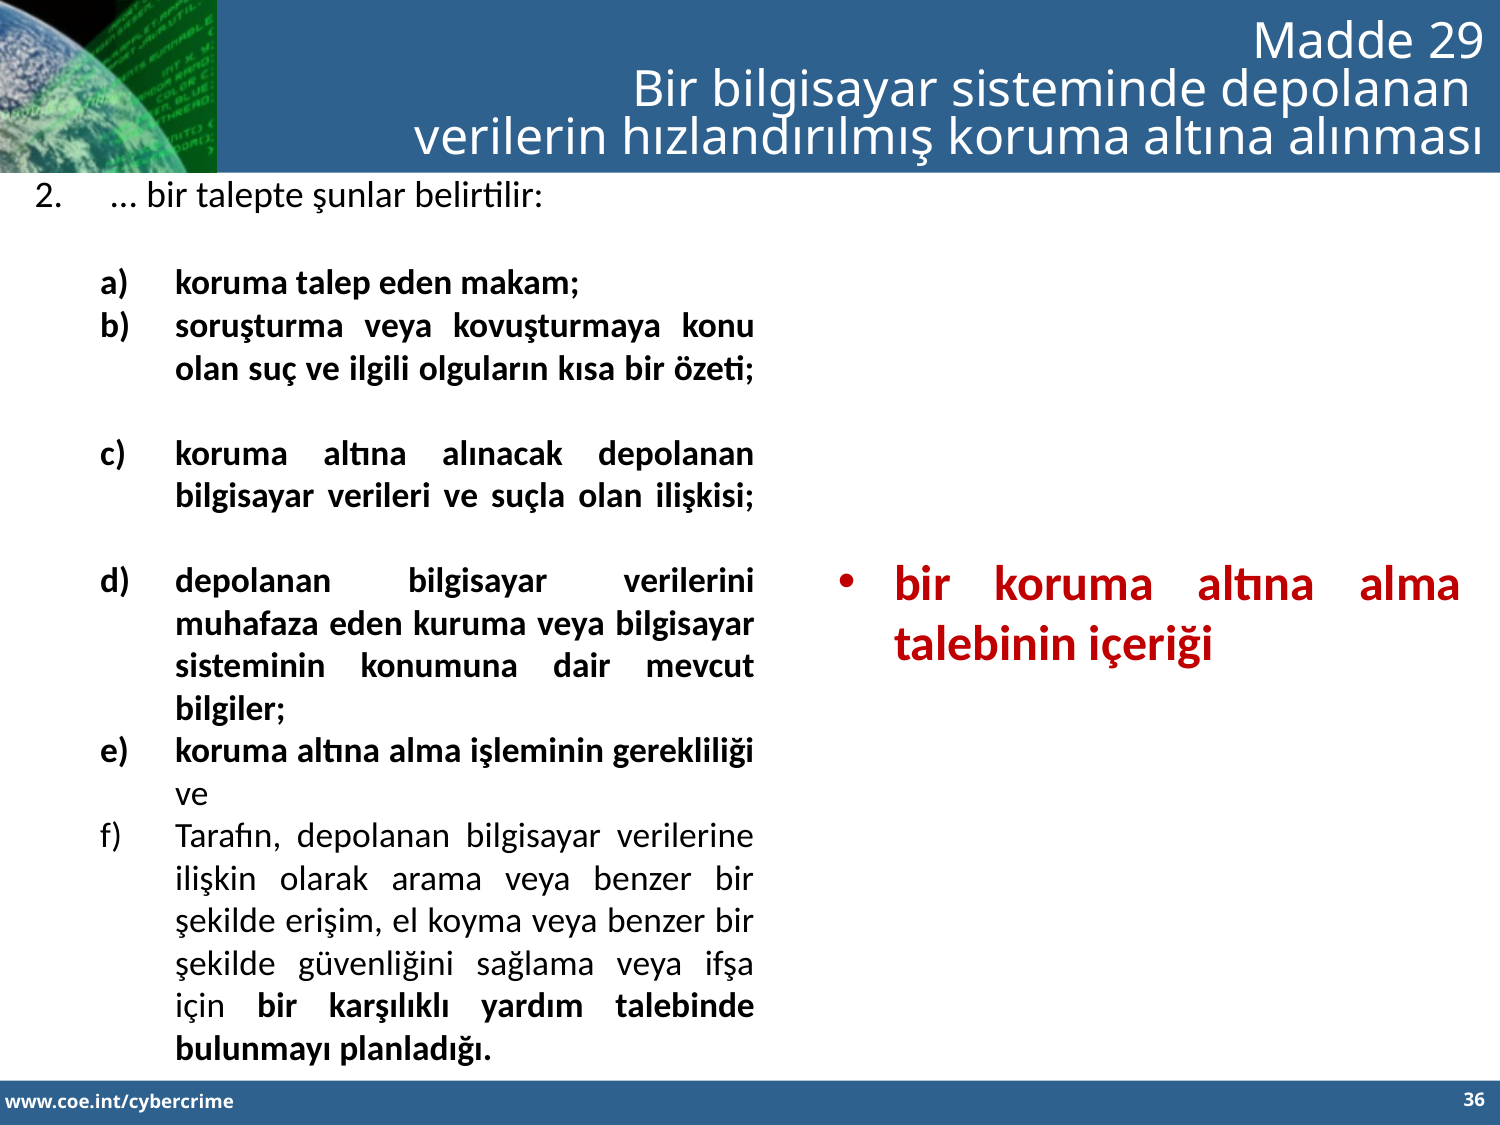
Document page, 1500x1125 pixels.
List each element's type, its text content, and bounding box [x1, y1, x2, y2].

text_box bir koruma altına alma talebinin içeriği [823, 542, 1477, 678]
text_box ... bir talepte şunlar belirtilir: koruma talep eden makam; soruşturma veya kovuşturmaya konu olan suç ve ilgili olguların kısa bir özeti; koruma altına alınacak depolanan bilgisayar verileri ve suçla olan ilişkisi; depolanan bilgisayar verilerini muhafaza eden kuruma veya bilgisayar sisteminin konumuna dair mevcut bilgiler; koruma altına alma işleminin gerekliliği ve Tarafın, depolanan bilgisayar verilerine ilişkin olarak arama veya benzer bir şekilde erişim, el koyma veya benzer bir şekilde güvenliğini sağlama veya ifşa için bir karşılıklı yardım talebinde bulunmayı planladığı. [19, 162, 770, 1075]
picture [0, 1, 217, 173]
text_box Madde 29 Bir bilgisayar sisteminde depolanan verilerin hızlandırılmış koruma altına alınması [324, 15, 1500, 168]
slide_number 36 [1149, 1079, 1500, 1125]
